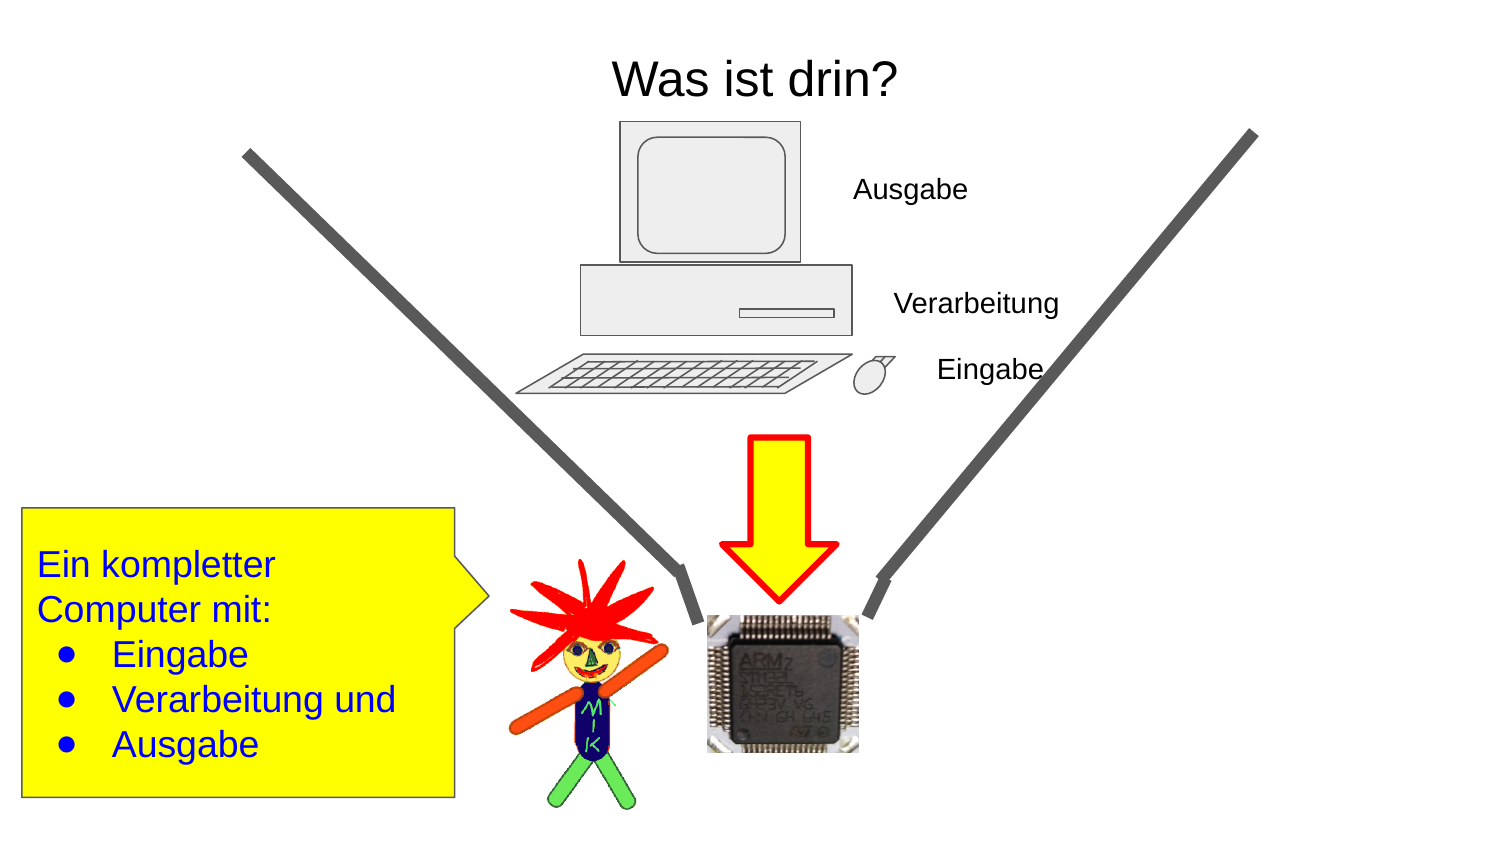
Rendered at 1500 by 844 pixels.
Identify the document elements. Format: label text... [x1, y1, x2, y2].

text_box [685, 360, 694, 388]
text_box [761, 360, 775, 388]
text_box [245, 152, 680, 573]
text_box Ein kompletter Computer mit: Eingabe Verarbeitung und Ausgabe [21, 507, 486, 798]
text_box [682, 565, 699, 624]
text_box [744, 360, 759, 389]
picture [491, 552, 679, 816]
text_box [729, 360, 743, 389]
text_box [639, 137, 786, 254]
text_box [619, 121, 801, 263]
text_box [739, 308, 834, 318]
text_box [866, 577, 887, 618]
text_box [685, 264, 853, 336]
text_box [721, 437, 837, 602]
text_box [712, 360, 728, 388]
text_box Ausgabe [838, 155, 875, 209]
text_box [880, 131, 1255, 581]
text_box [853, 360, 875, 395]
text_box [696, 360, 710, 388]
text_box [685, 354, 853, 372]
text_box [776, 360, 818, 389]
picture [706, 615, 859, 753]
title Was ist drin? [56, 50, 1454, 122]
